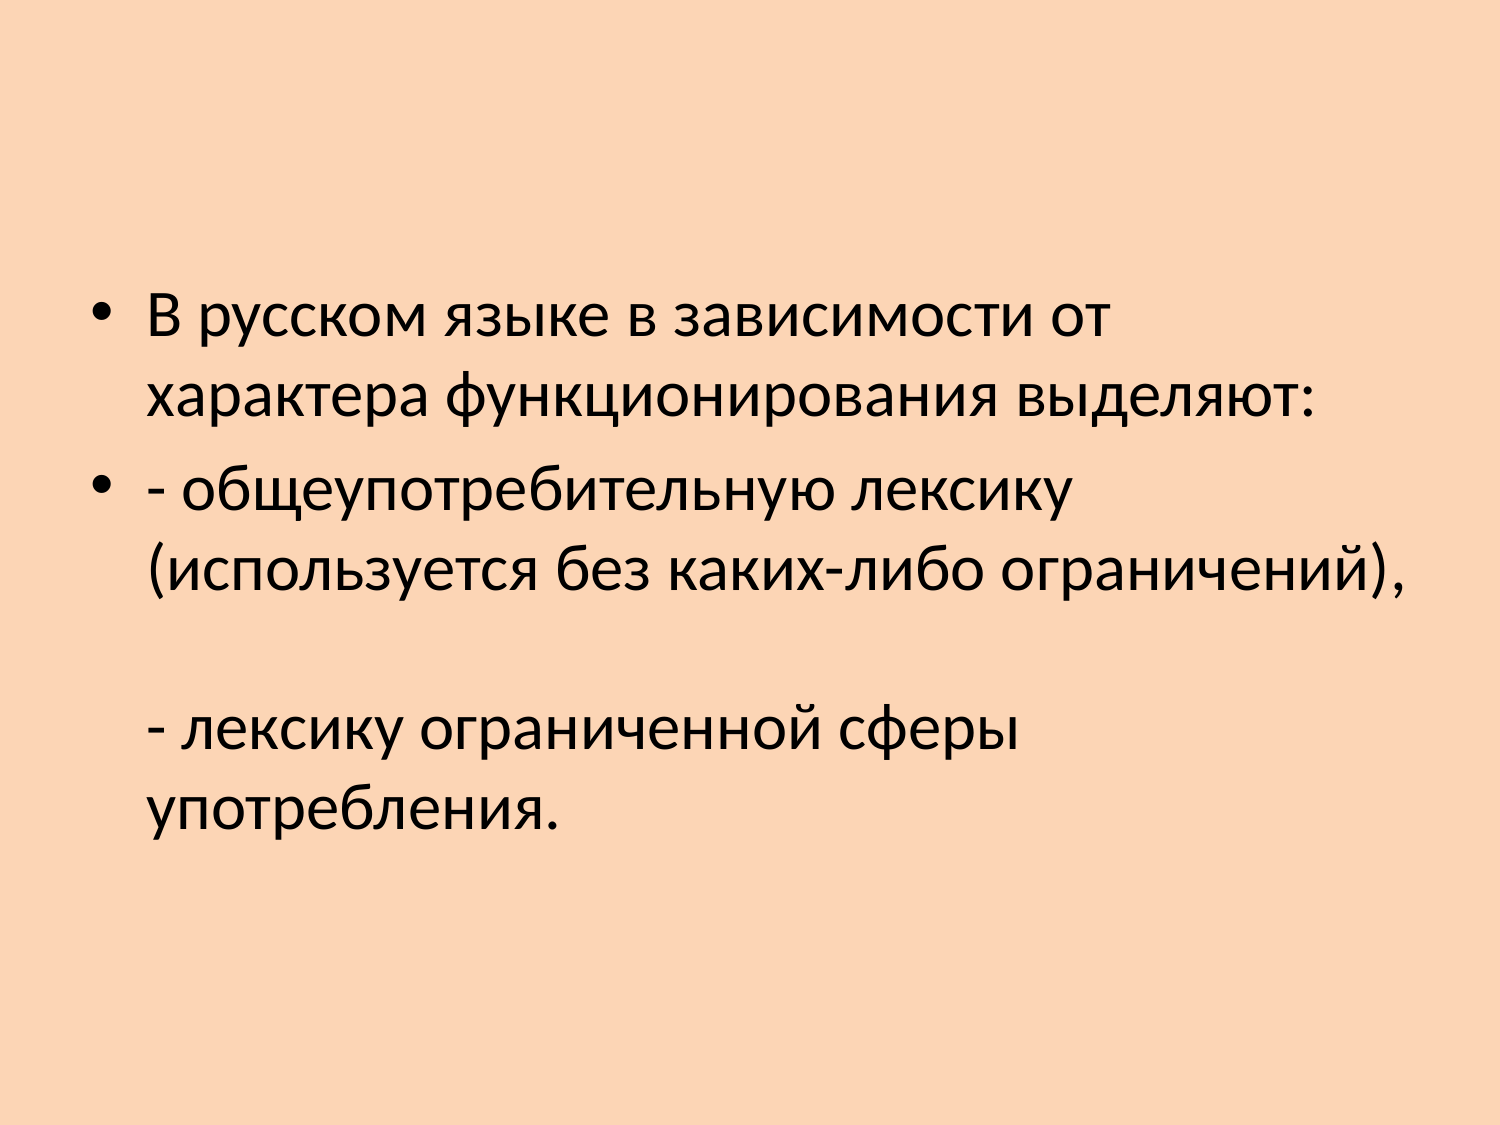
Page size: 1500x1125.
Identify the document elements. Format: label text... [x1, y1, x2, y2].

list В русском языке в зависимости от характера функционирования выделяют: - общеупотребительную лексику (используется без каких-либо ограничений), - лексику ограниченной сферы употребления. [75, 262, 1425, 1005]
